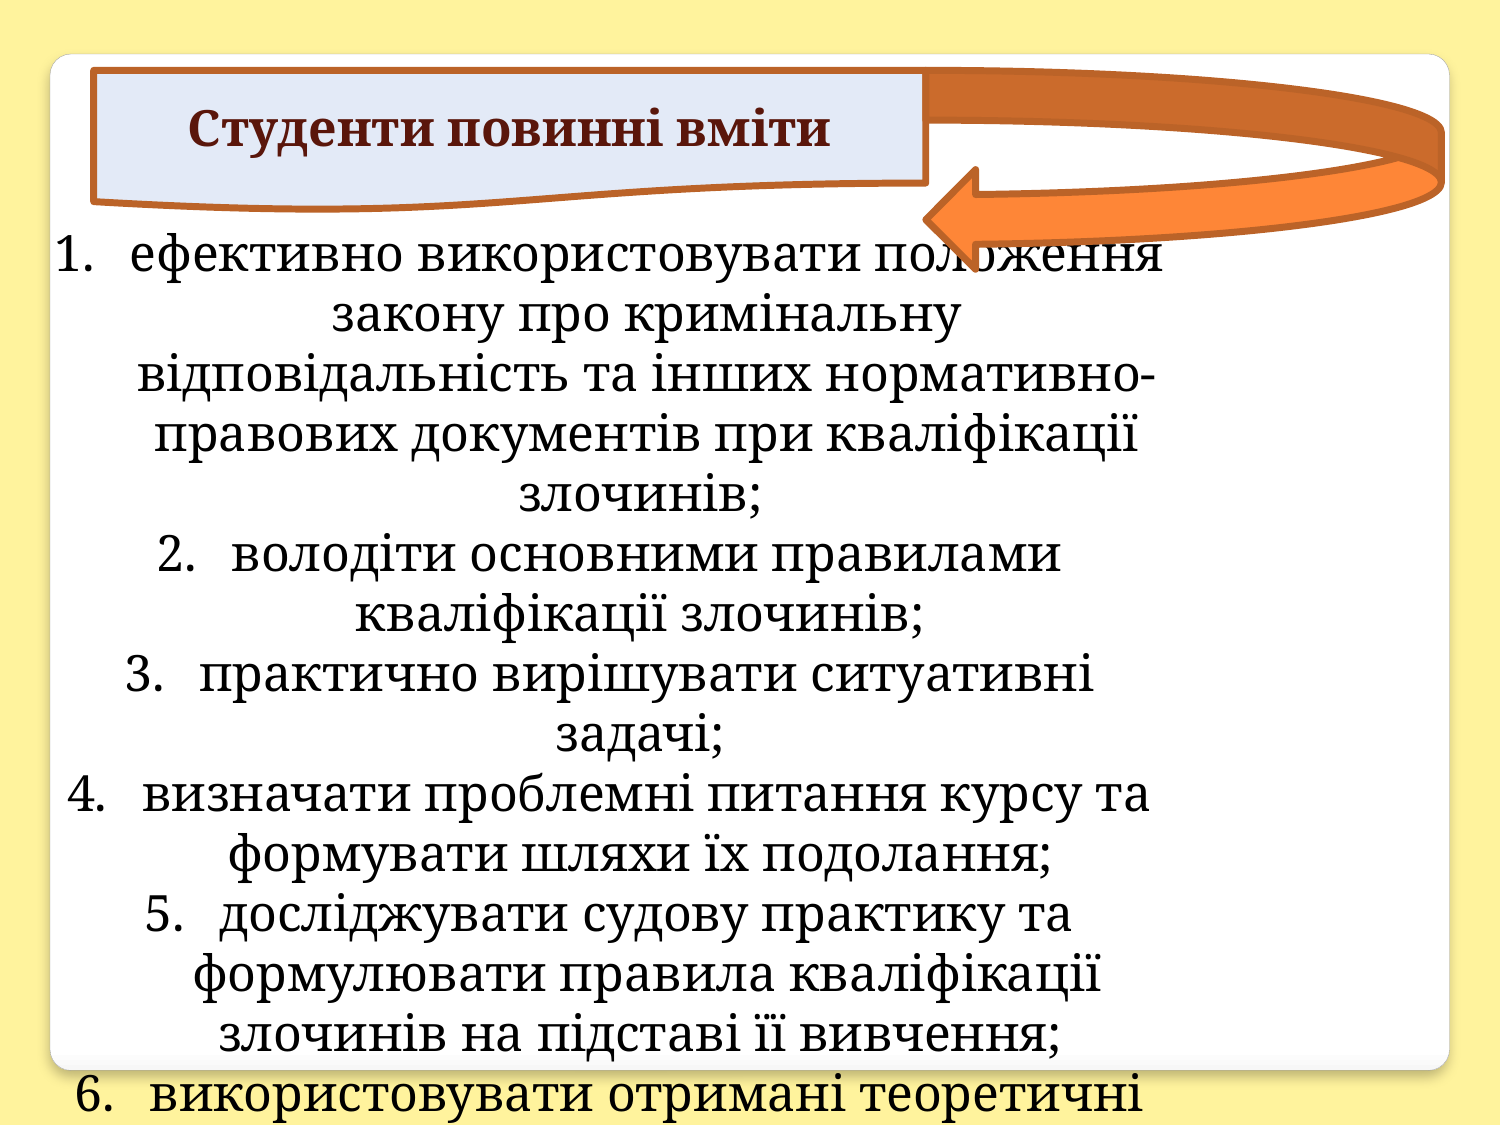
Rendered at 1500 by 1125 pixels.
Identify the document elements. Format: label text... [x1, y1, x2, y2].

text_box [922, 66, 1445, 273]
text_box Студенти повинні вміти [90, 66, 930, 213]
text_box ефективно використовувати положення закону про кримінальну відповідальність та інших нормативно-правових документів при кваліфікації злочинів; володіти основними правилами кваліфікації злочинів; практично вирішувати ситуативні задачі; визначати проблемні питання курсу та формувати шляхи їх подолання; досліджувати судову практику та формулювати правила кваліфікації злочинів на підставі її вивчення; використовувати отримані теоретичні знання та практичні навички при кваліфікації злочинів [35, 214, 1184, 1125]
